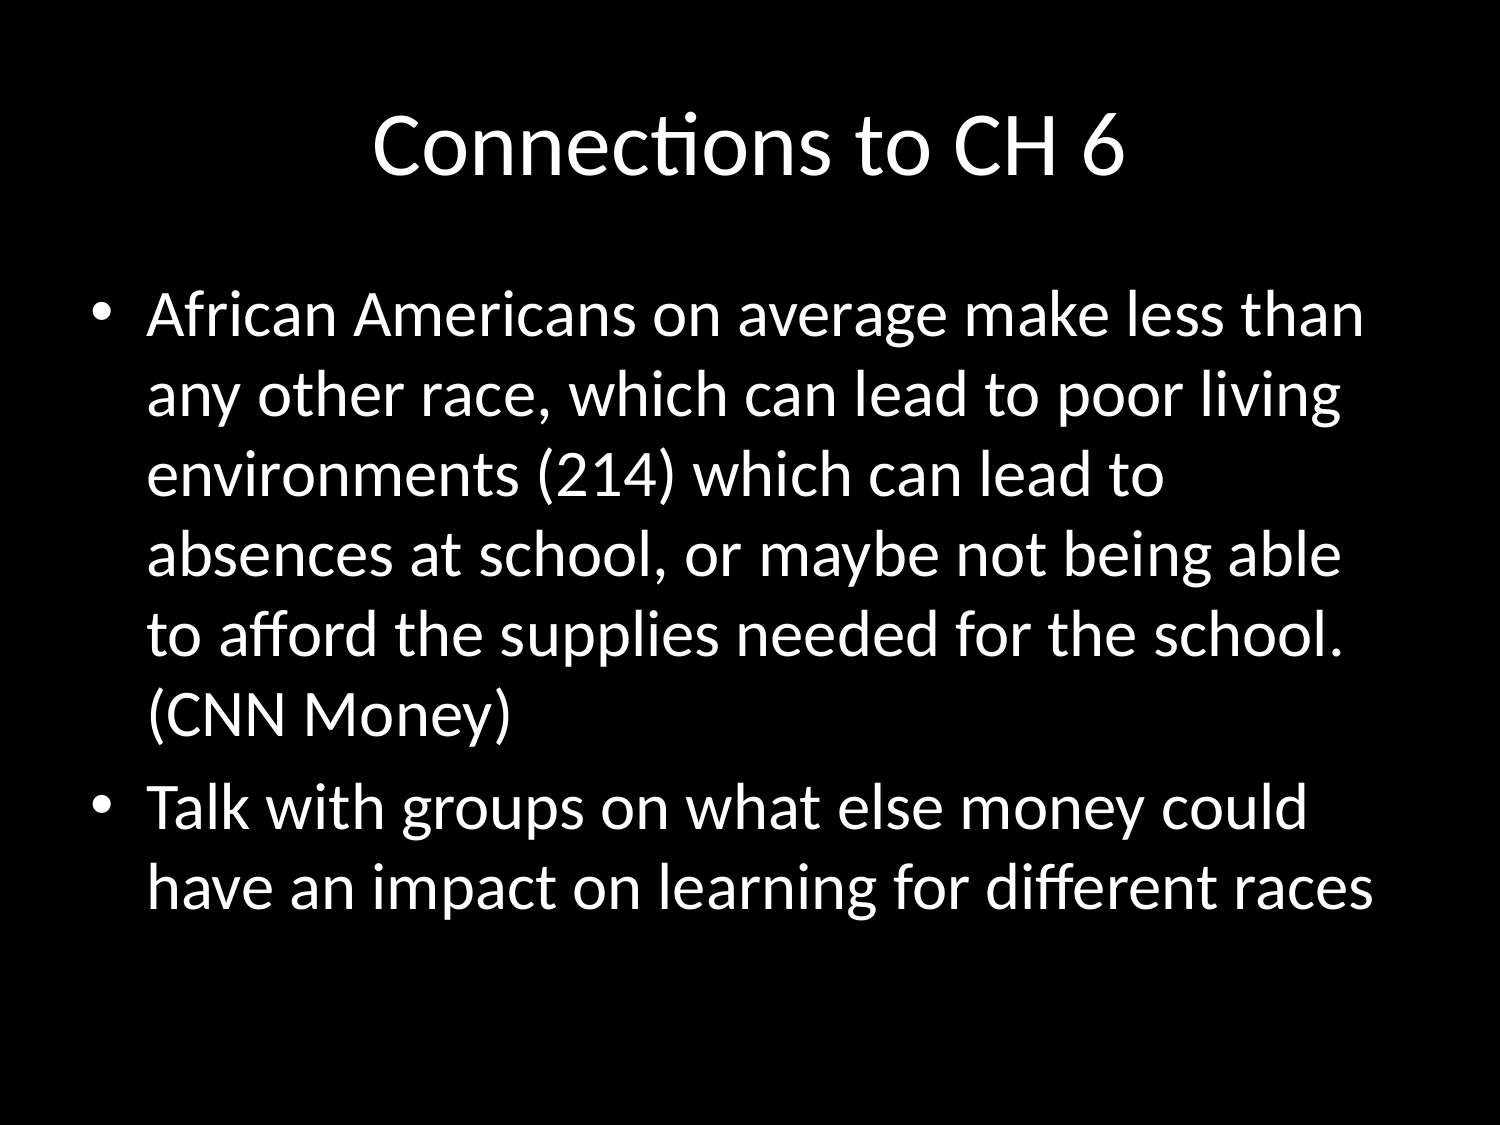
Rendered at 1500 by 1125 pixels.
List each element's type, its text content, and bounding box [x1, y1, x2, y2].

title Connections to CH 6 [75, 45, 1425, 233]
list African Americans on average make less than any other race, which can lead to poor living environments (214) which can lead to absences at school, or maybe not being able to afford the supplies needed for the school. (CNN Money) Talk with groups on what else money could have an impact on learning for different races [75, 262, 1425, 1005]
